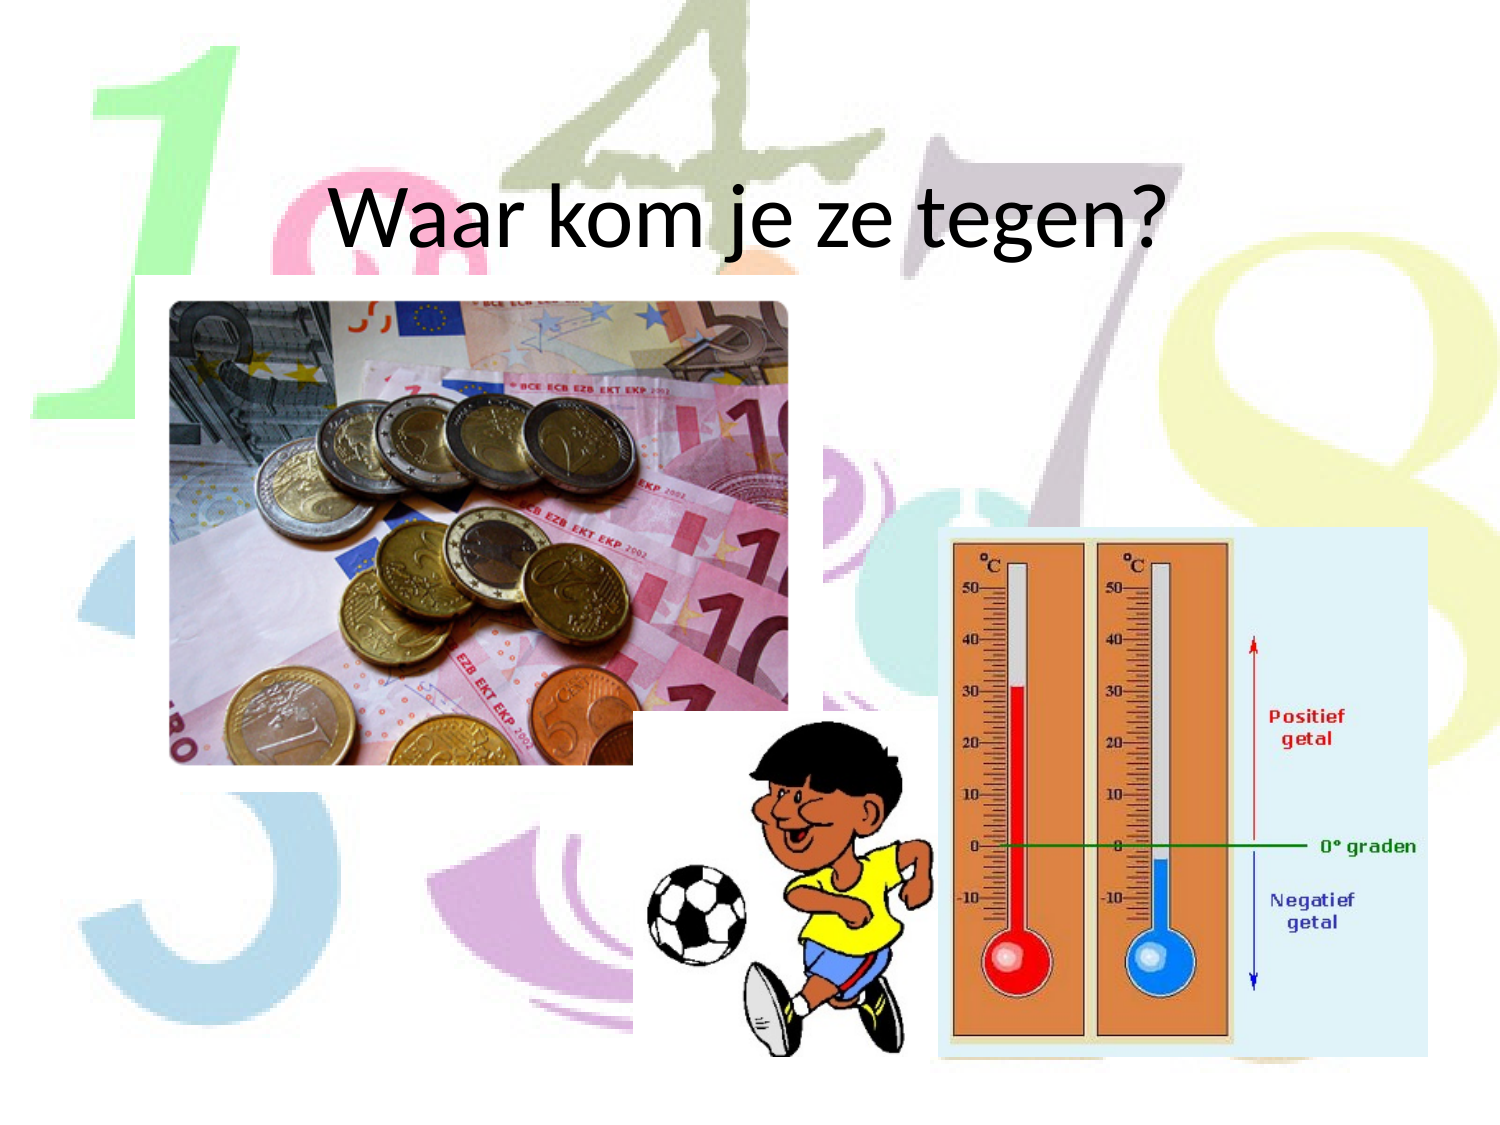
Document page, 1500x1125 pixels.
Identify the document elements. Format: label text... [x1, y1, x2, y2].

title Waar kom je ze tegen? [112, 90, 1388, 332]
picture [135, 275, 1428, 1058]
